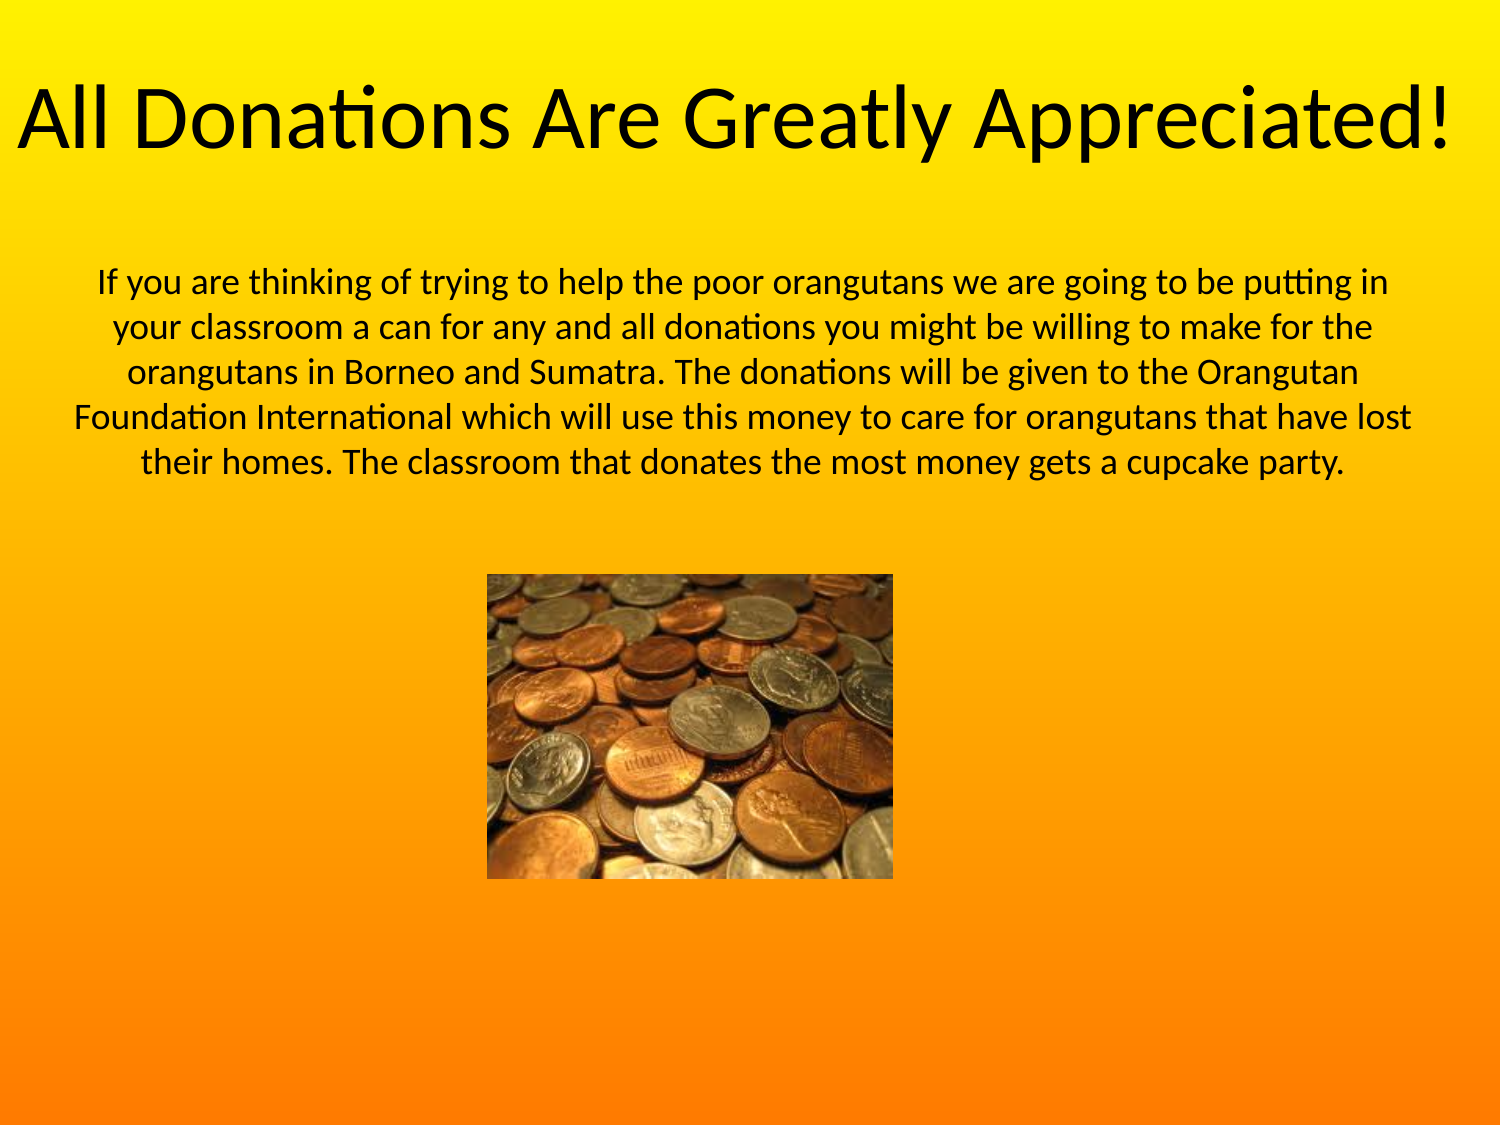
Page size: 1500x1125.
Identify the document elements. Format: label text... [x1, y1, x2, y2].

text_box All Donations Are Greatly Appreciated! [0, 49, 1475, 175]
picture [487, 574, 893, 879]
text_box If you are thinking of trying to help the poor orangutans we are going to be putting in your classroom a can for any and all donations you might be willing to make for the orangutans in Borneo and Sumatra. The donations will be given to the Orangutan Foundation International which will use this money to care for orangutans that have lost their homes. The classroom that donates the most money gets a cupcake party. [50, 249, 1438, 490]
